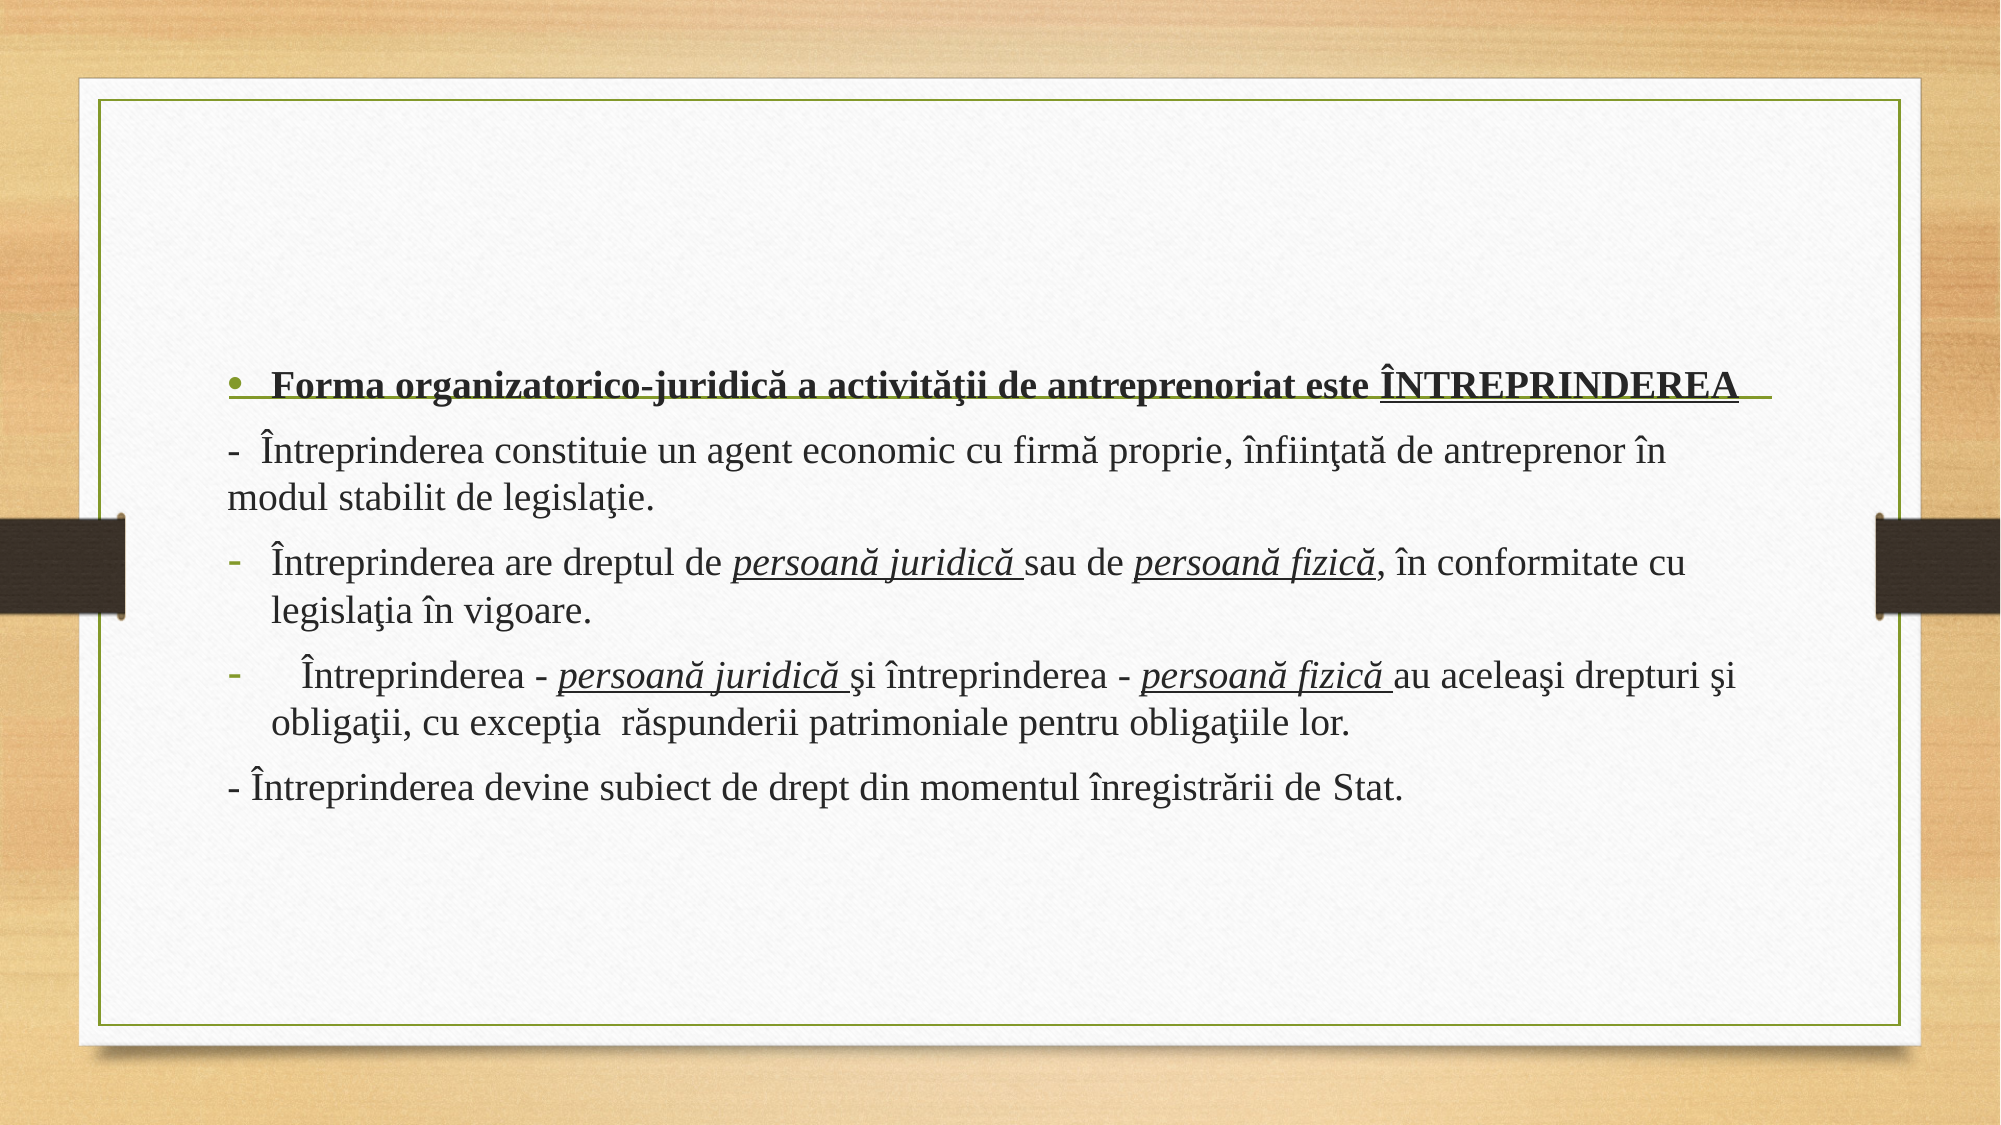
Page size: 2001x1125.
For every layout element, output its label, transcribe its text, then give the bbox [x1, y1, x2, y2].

picture [0, 0, 2001, 1125]
list Forma organizatorico-juridică a activităţii de antreprenoriat este ÎNTREPRINDEREA - Întreprinderea constituie un agent economic cu firmă proprie, înfiinţată de antreprenor în modul stabilit de legislaţie. Întreprinderea are dreptul de persoană juridică sau de persoană fizică, în conformitate cu legislaţia în vigoare. Întreprinderea - persoană juridică şi întreprinderea - persoană fizică au aceleaşi drepturi şi obligaţii, cu excepţia răspunderii patrimoniale pentru obligaţiile lor. - Întreprinderea devine subiect de drept din momentul înregistrării de Stat. [212, 327, 1788, 868]
